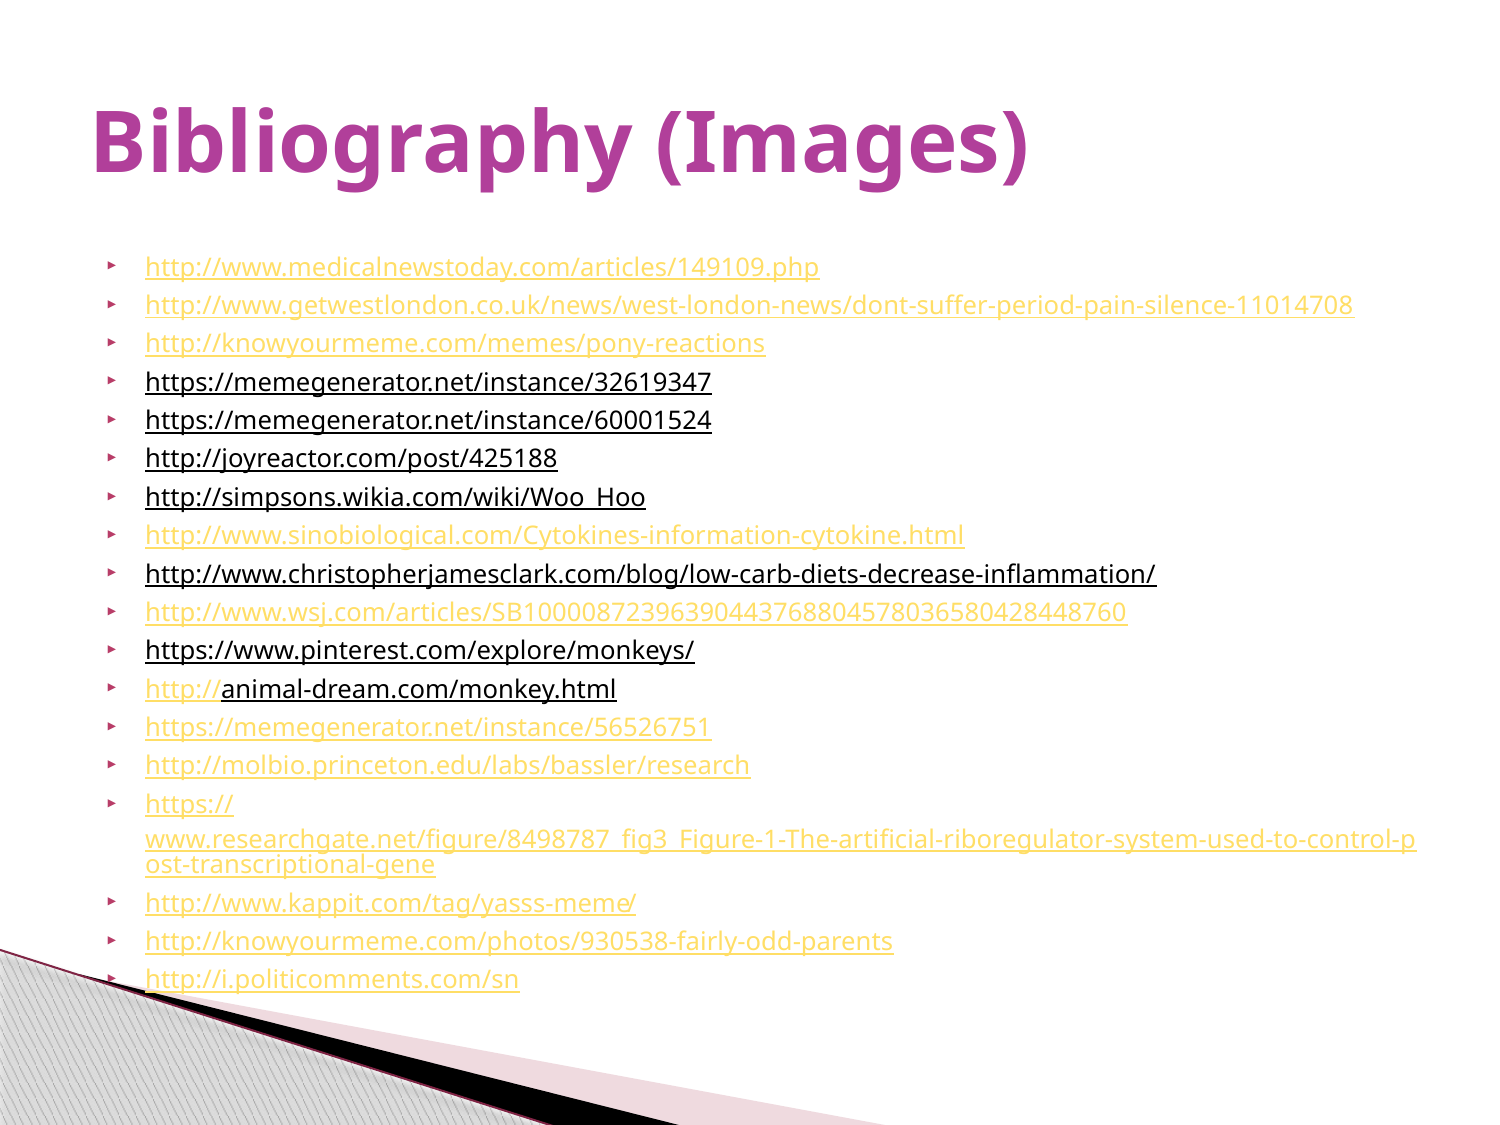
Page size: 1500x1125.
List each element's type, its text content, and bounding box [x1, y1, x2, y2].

list http://www.medicalnewstoday.com/articles/149109.php http://www.getwestlondon.co.uk/news/west-london-news/dont-suffer-period-pain-silence-11014708 http://knowyourmeme.com/memes/pony-reactions https://memegenerator.net/instance/32619347 https://memegenerator.net/instance/60001524 http://joyreactor.com/post/425188 http://simpsons.wikia.com/wiki/Woo_Hoo http://www.sinobiological.com/Cytokines-information-cytokine.html http://www.christopherjamesclark.com/blog/low-carb-diets-decrease-inflammation/ http://www.wsj.com/articles/SB10000872396390443768804578036580428448760 https://www.pinterest.com/explore/monkeys/ http://animal-dream.com/monkey.html https://memegenerator.net/instance/56526751 http://molbio.princeton.edu/labs/bassler/research https://www.researchgate.net/figure/8498787_fig3_Figure-1-The-artificial-riboregulator-system-used-to-control-post-transcriptional-gene http://www.kappit.com/tag/yasss-meme/ http://knowyourmeme.com/photos/930538-fairly-odd-parents http://i.politicomments.com/sn [75, 243, 1425, 986]
title Bibliography (Images) [75, 45, 1425, 233]
